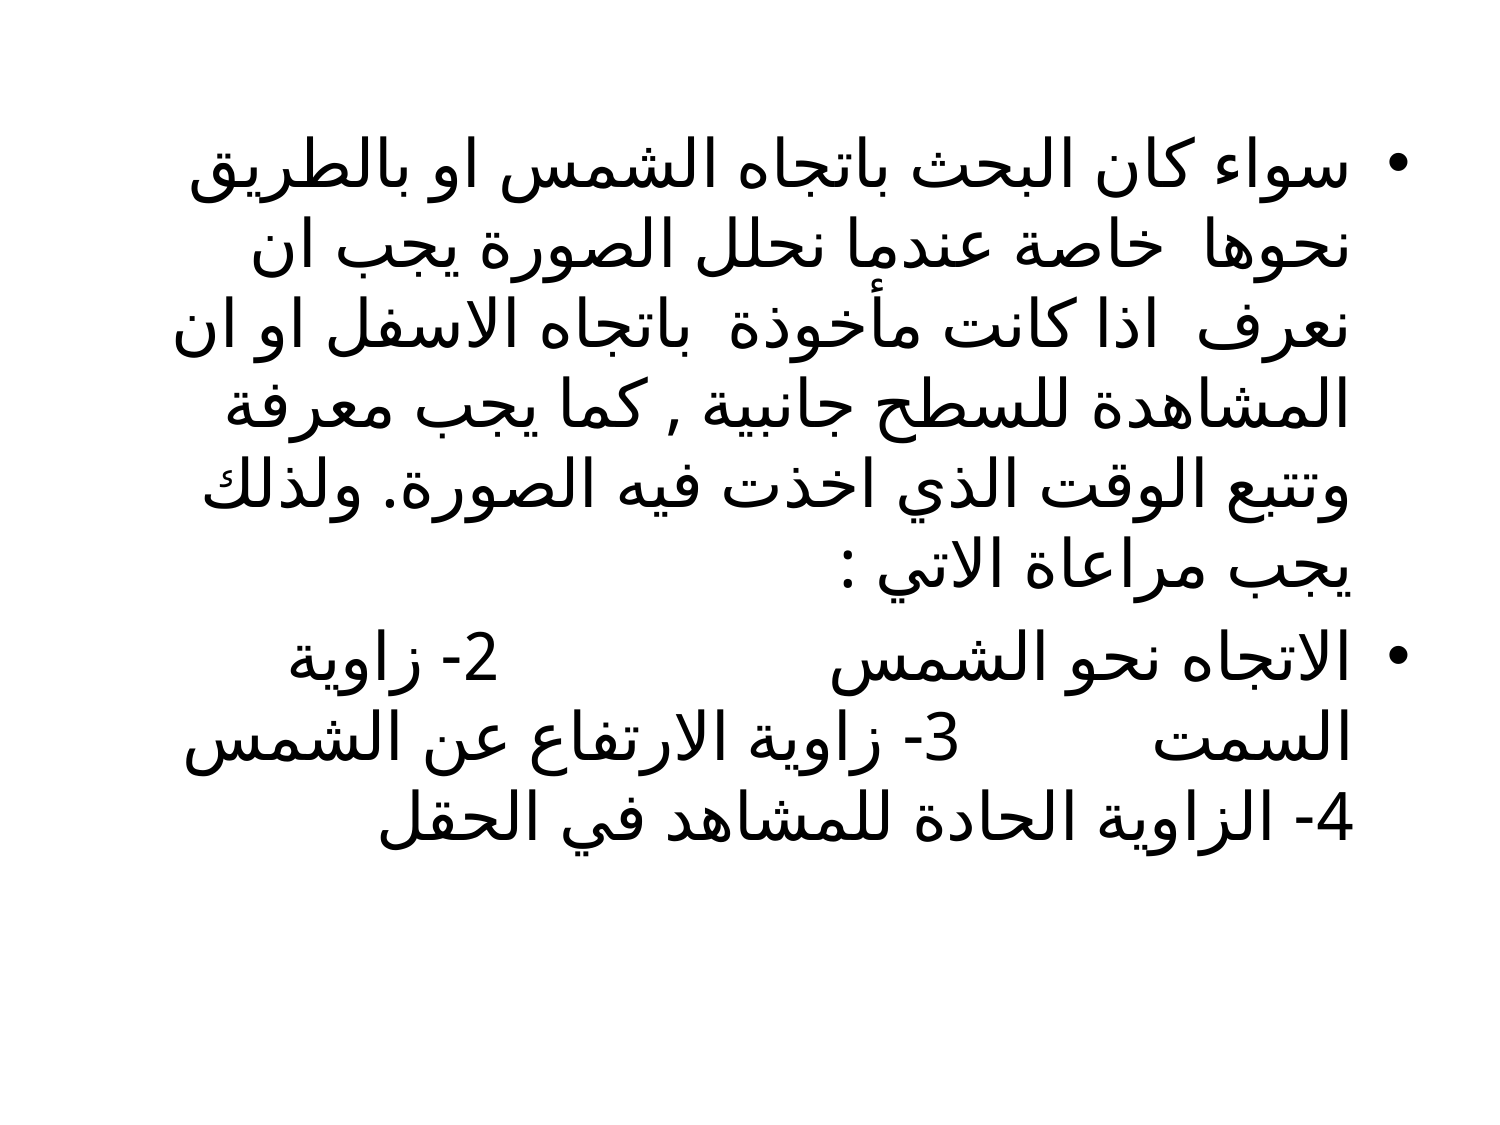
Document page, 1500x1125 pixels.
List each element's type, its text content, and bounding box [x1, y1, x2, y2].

list سواء كان البحث باتجاه الشمس او بالطريق نحوها خاصة عندما نحلل الصورة يجب ان نعرف اذا كانت مأخوذة باتجاه الاسفل او ان المشاهدة للسطح جانبية , كما يجب معرفة وتتبع الوقت الذي اخذت فيه الصورة. ولذلك يجب مراعاة الاتي : الاتجاه نحو الشمس 2- زاوية السمت 3- زاوية الارتفاع عن الشمس 4- الزاوية الحادة للمشاهد في الحقل [75, 113, 1425, 1005]
